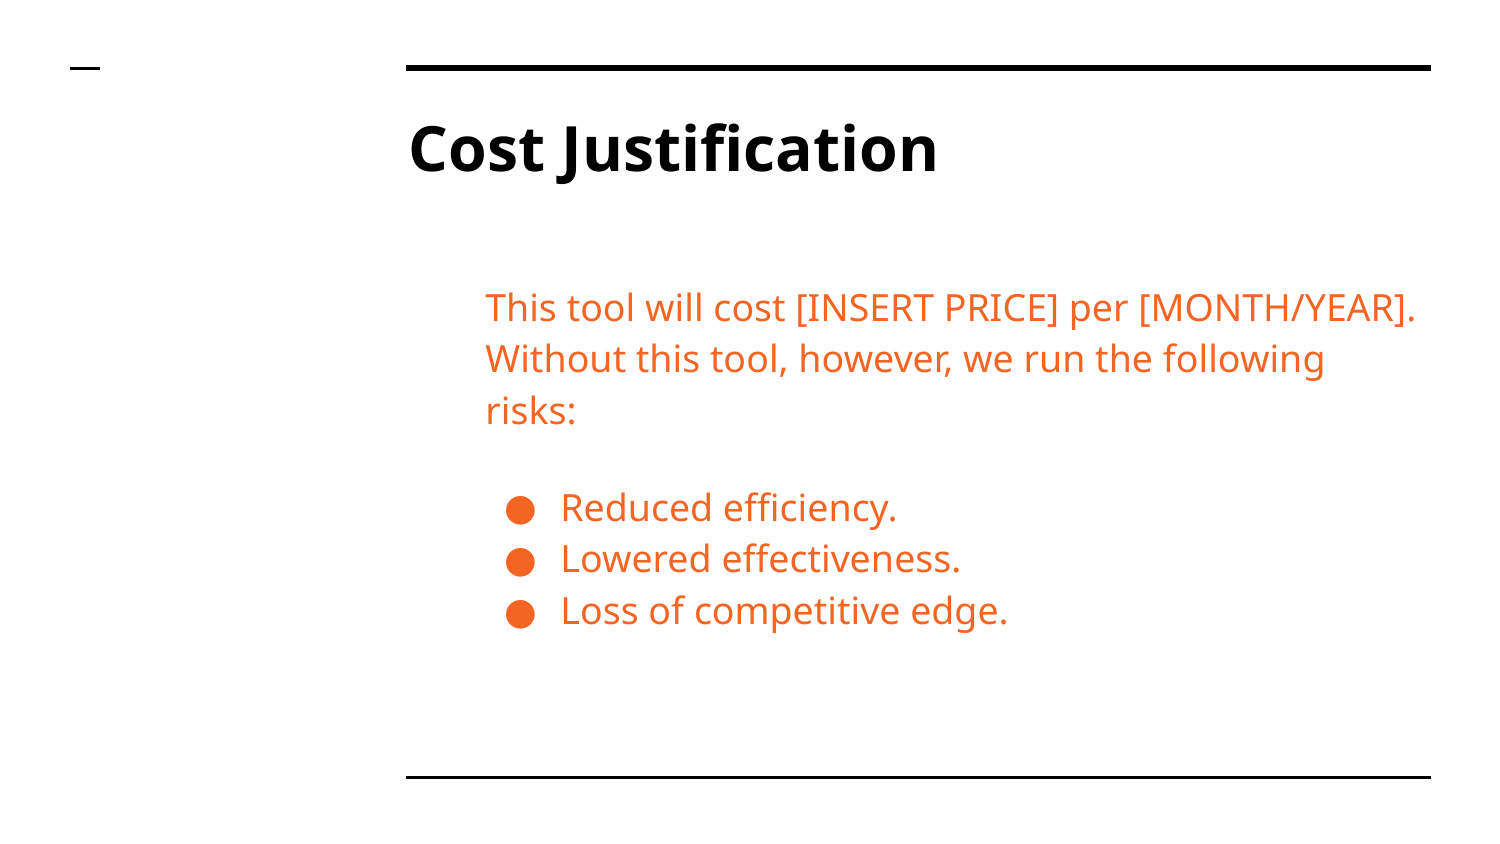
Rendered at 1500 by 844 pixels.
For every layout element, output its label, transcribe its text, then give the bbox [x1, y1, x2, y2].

list This tool will cost [INSERT PRICE] per [MONTH/YEAR]. Without this tool, however, we run the following risks: Reduced efficiency. Lowered effectiveness. Loss of competitive edge. [395, 261, 1433, 755]
title Cost Justification [393, 94, 1431, 199]
